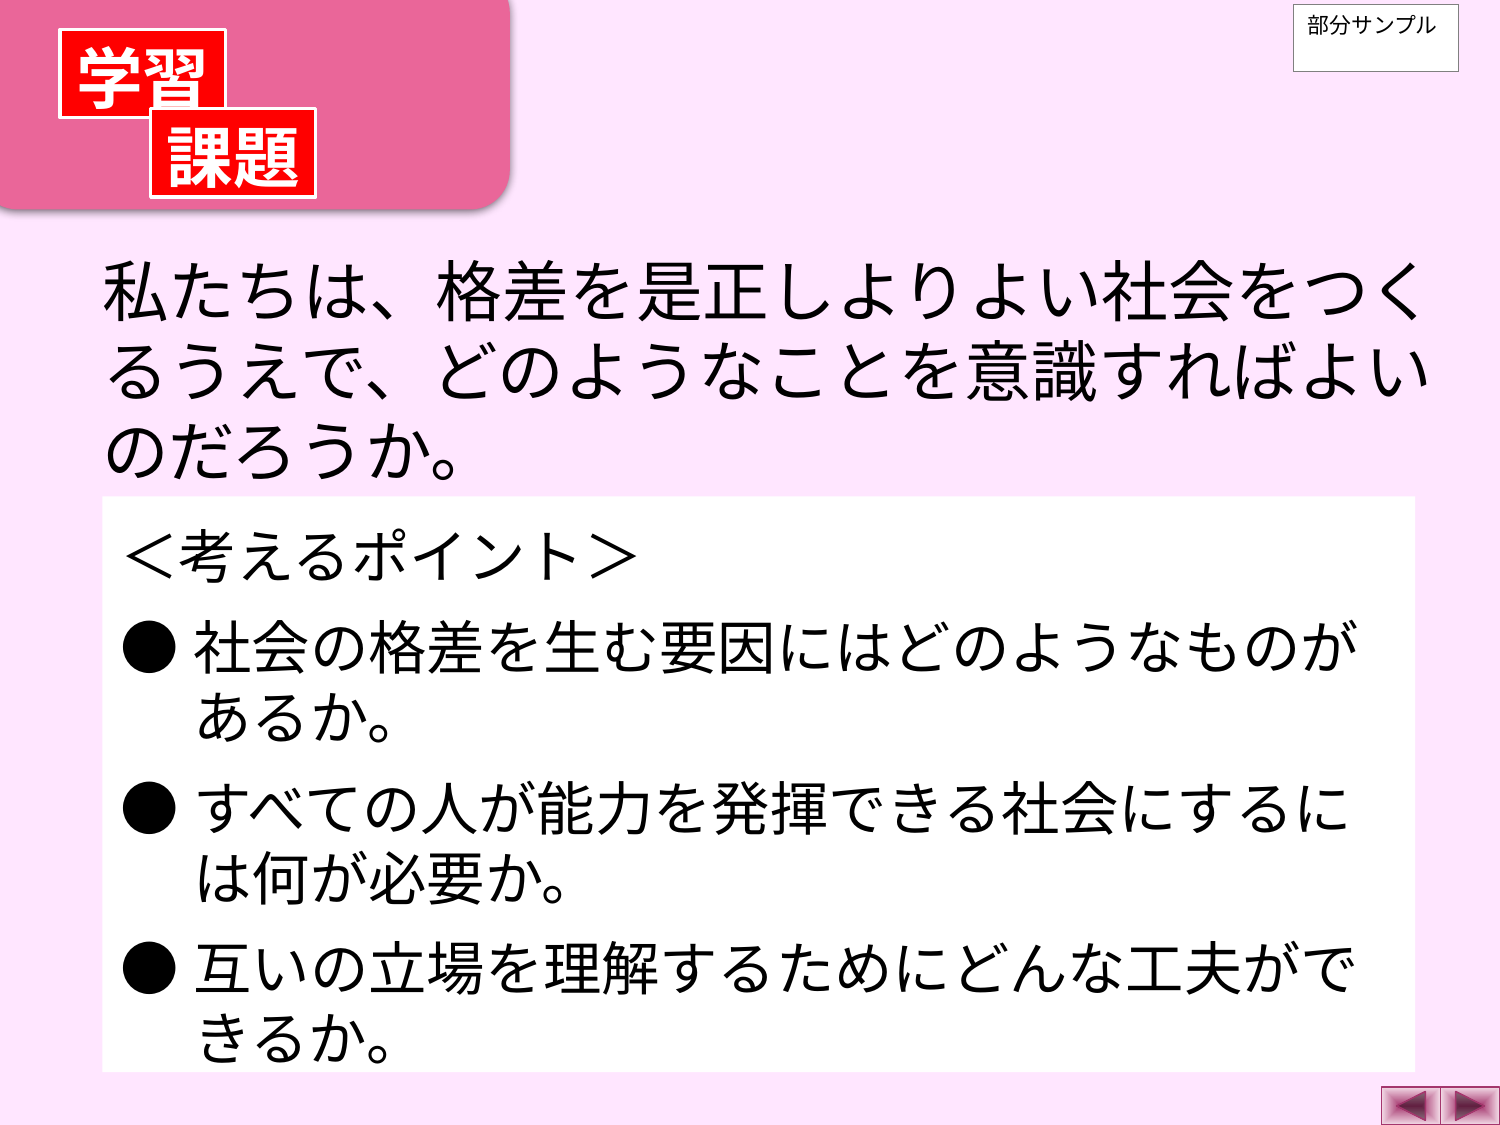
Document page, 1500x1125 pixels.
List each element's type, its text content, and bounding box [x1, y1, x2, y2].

text_box 私たちは、格差を是正しよりよい社会をつくるうえで、どのようなことを意識すればよいのだろうか。 [102, 250, 1440, 432]
text_box 部分サンプル [1293, 4, 1459, 72]
text_box ＜考えるポイント＞ ● 社会の格差を生む要因にはどのようなものがあるか。 ● すべての人が能力を発揮できる社会にするには何が必要か。 ● 互いの立場を理解するためにどんな工夫ができるか。 [102, 496, 1416, 1073]
text_box [1381, 1086, 1440, 1125]
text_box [60, 29, 316, 198]
text_box [1440, 1086, 1500, 1125]
